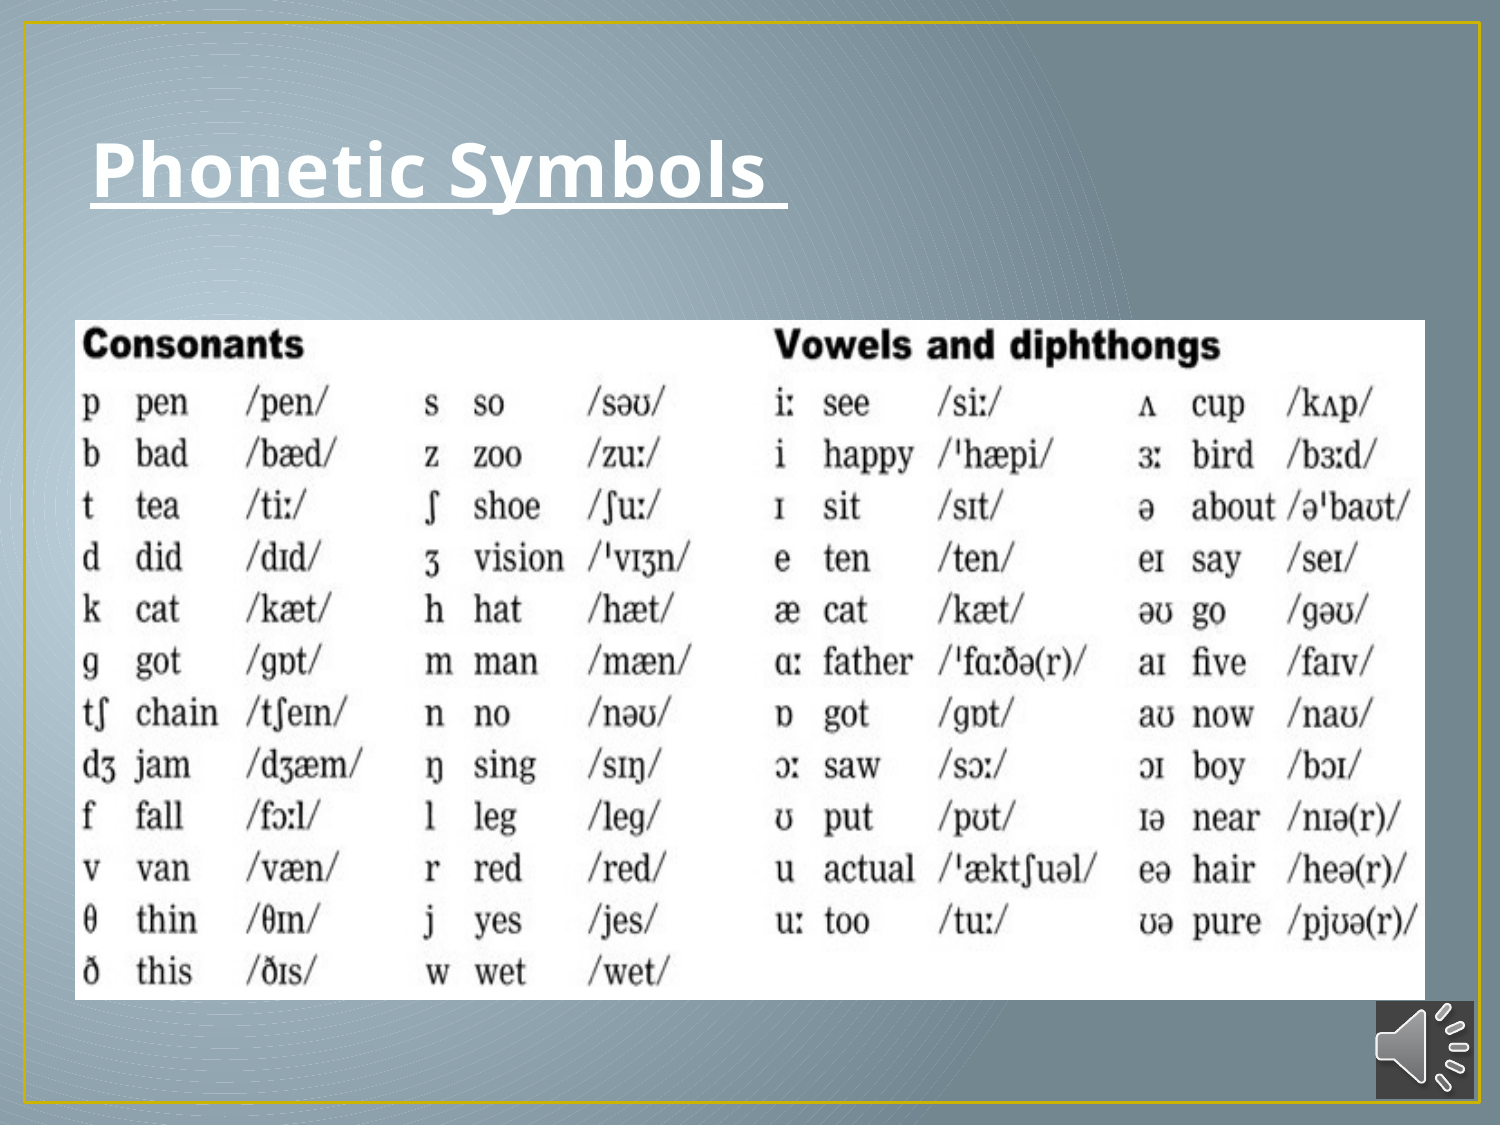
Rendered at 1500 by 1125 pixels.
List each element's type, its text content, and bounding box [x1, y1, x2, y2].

title Phonetic Symbols [75, 45, 1425, 233]
picture [74, 320, 1476, 1101]
